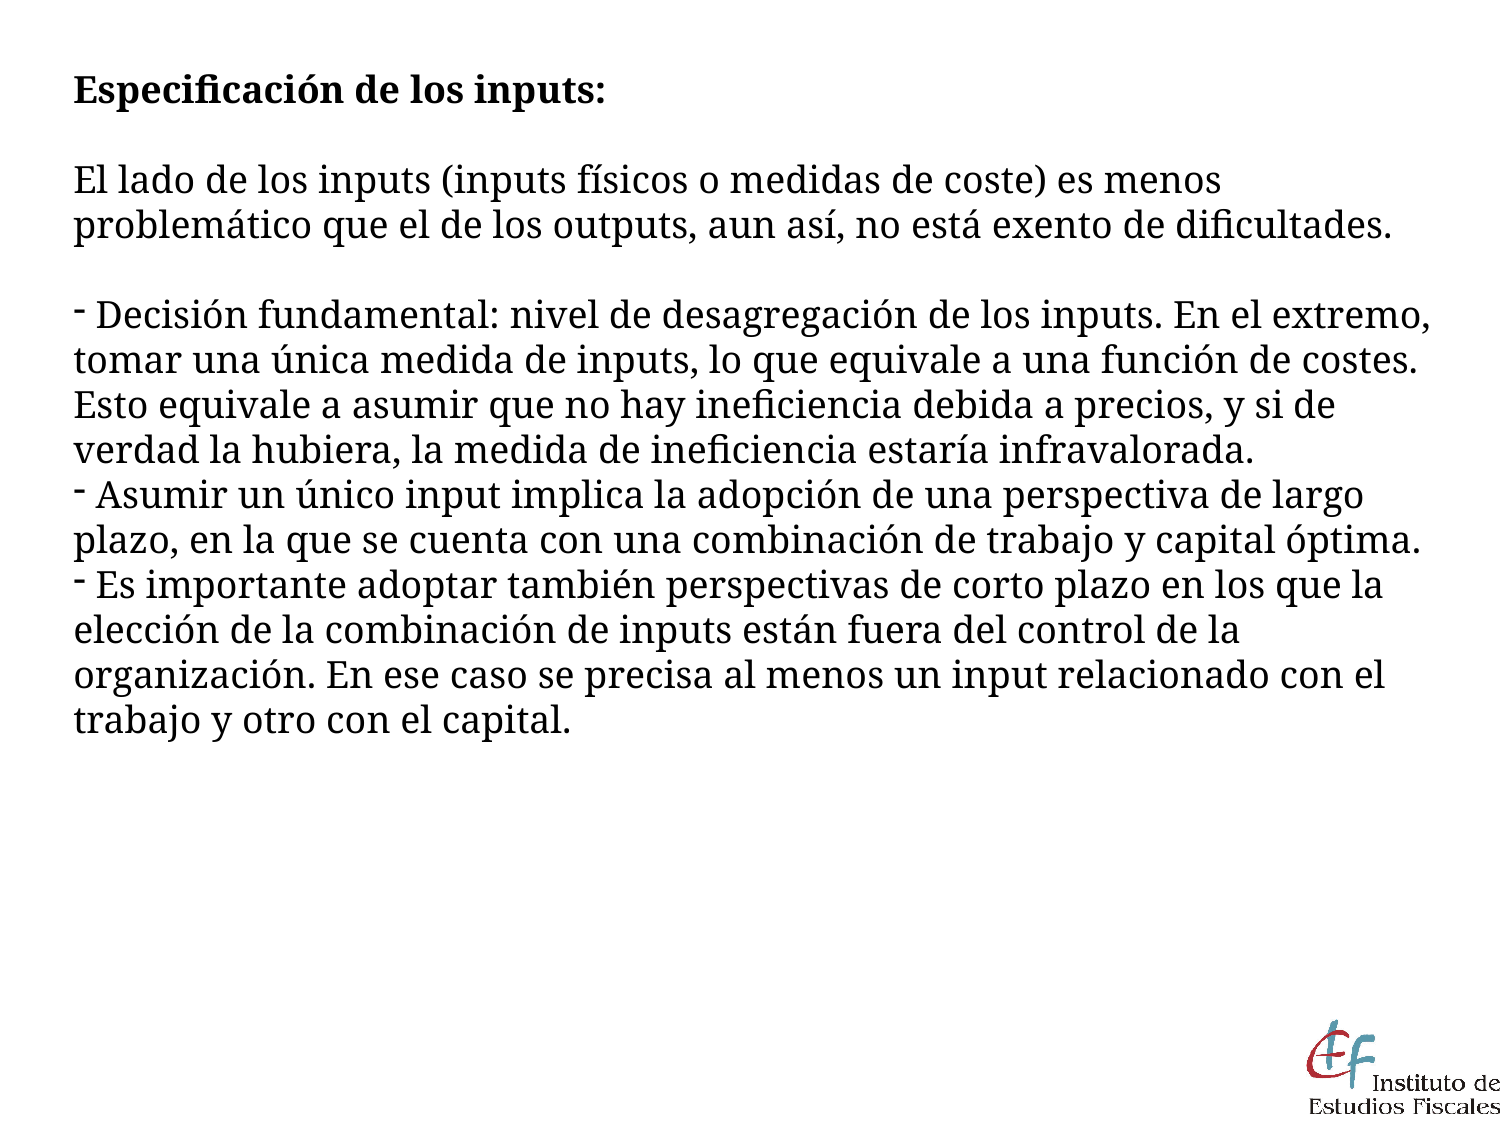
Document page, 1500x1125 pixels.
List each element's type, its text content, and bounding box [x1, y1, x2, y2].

text_box Especificación de los inputs: El lado de los inputs (inputs físicos o medidas de coste) es menos problemático que el de los outputs, aun así, no está exento de dificultades. Decisión fundamental: nivel de desagregación de los inputs. En el extremo, tomar una única medida de inputs, lo que equivale a una función de costes. Esto equivale a asumir que no hay ineficiencia debida a precios, y si de verdad la hubiera, la medida de ineficiencia estaría infravalorada. Asumir un único input implica la adopción de una perspectiva de largo plazo, en la que se cuenta con una combinación de trabajo y capital óptima. Es importante adoptar también perspectivas de corto plazo en los que la elección de la combinación de inputs están fuera del control de la organización. En ese caso se precisa al menos un input relacionado con el trabajo y otro con el capital. [58, 58, 1465, 884]
picture [1306, 1019, 1500, 1114]
